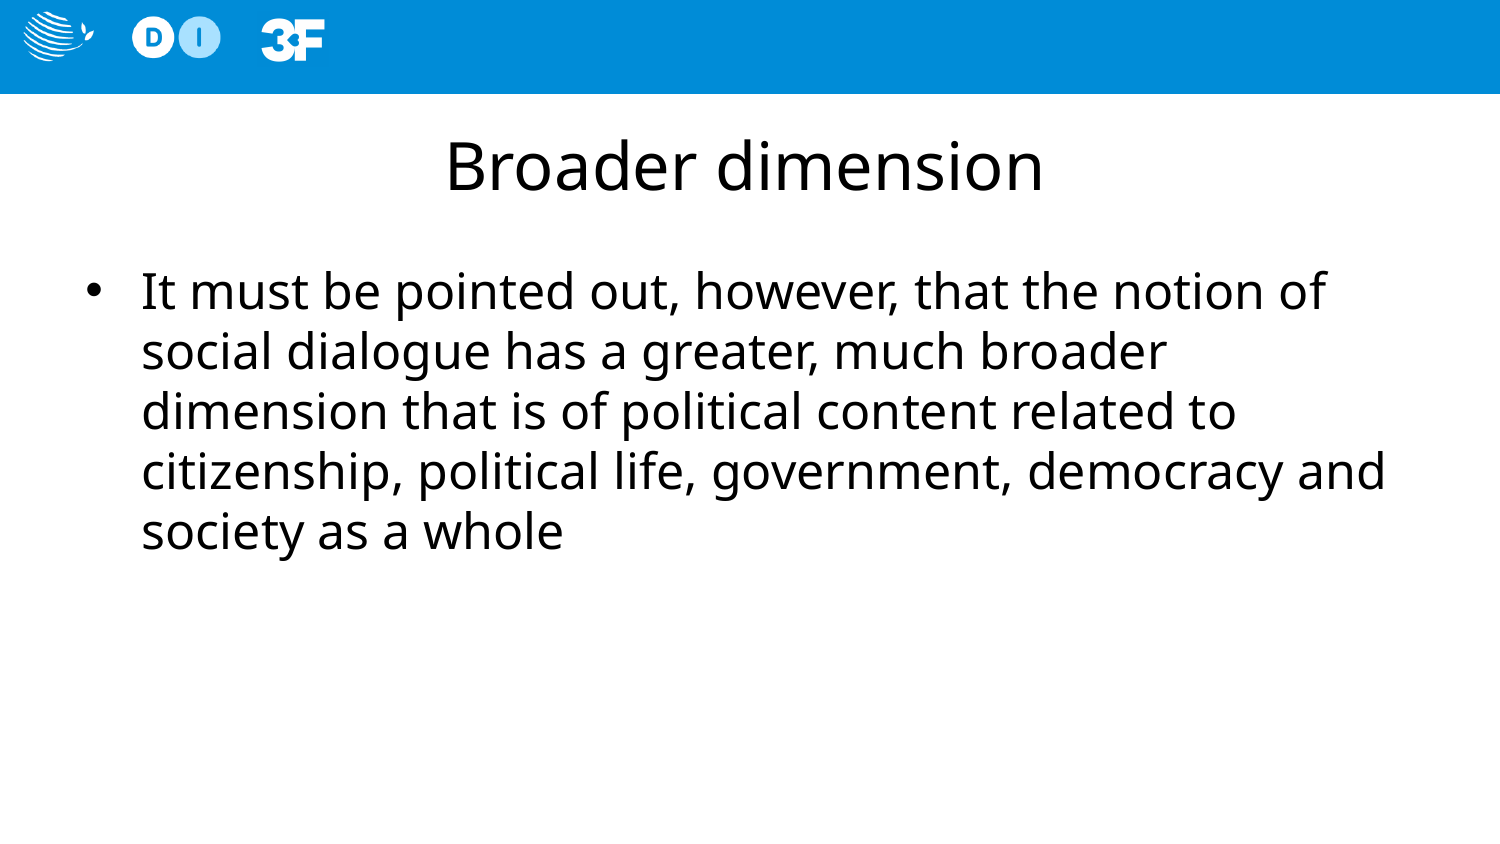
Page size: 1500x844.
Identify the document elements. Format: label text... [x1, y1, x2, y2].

list It must be pointed out, however, that the notion of social dialogue has a greater, much broader dimension that is of political content related to citizenship, political life, government, democracy and society as a whole [70, 251, 1421, 809]
picture [263, 19, 324, 61]
title Broader dimension [70, 93, 1421, 235]
picture [23, 0, 94, 71]
picture [128, 11, 223, 63]
